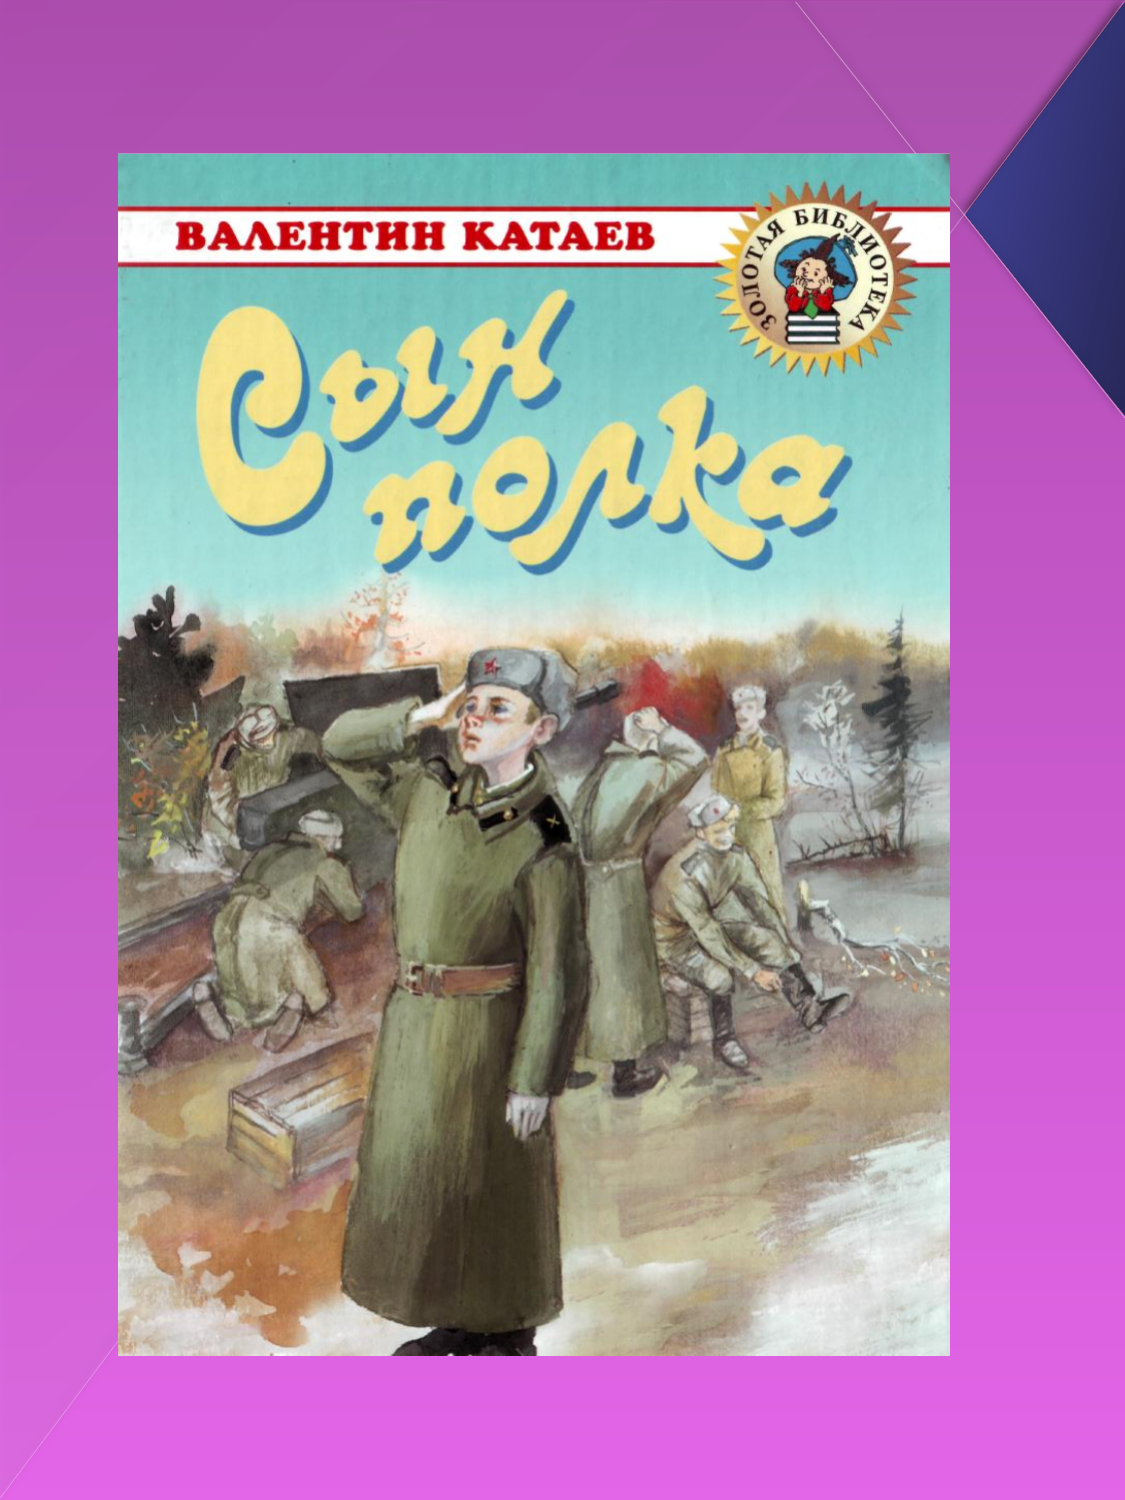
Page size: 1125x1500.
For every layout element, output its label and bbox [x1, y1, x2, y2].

picture [0, 155, 1125, 1355]
